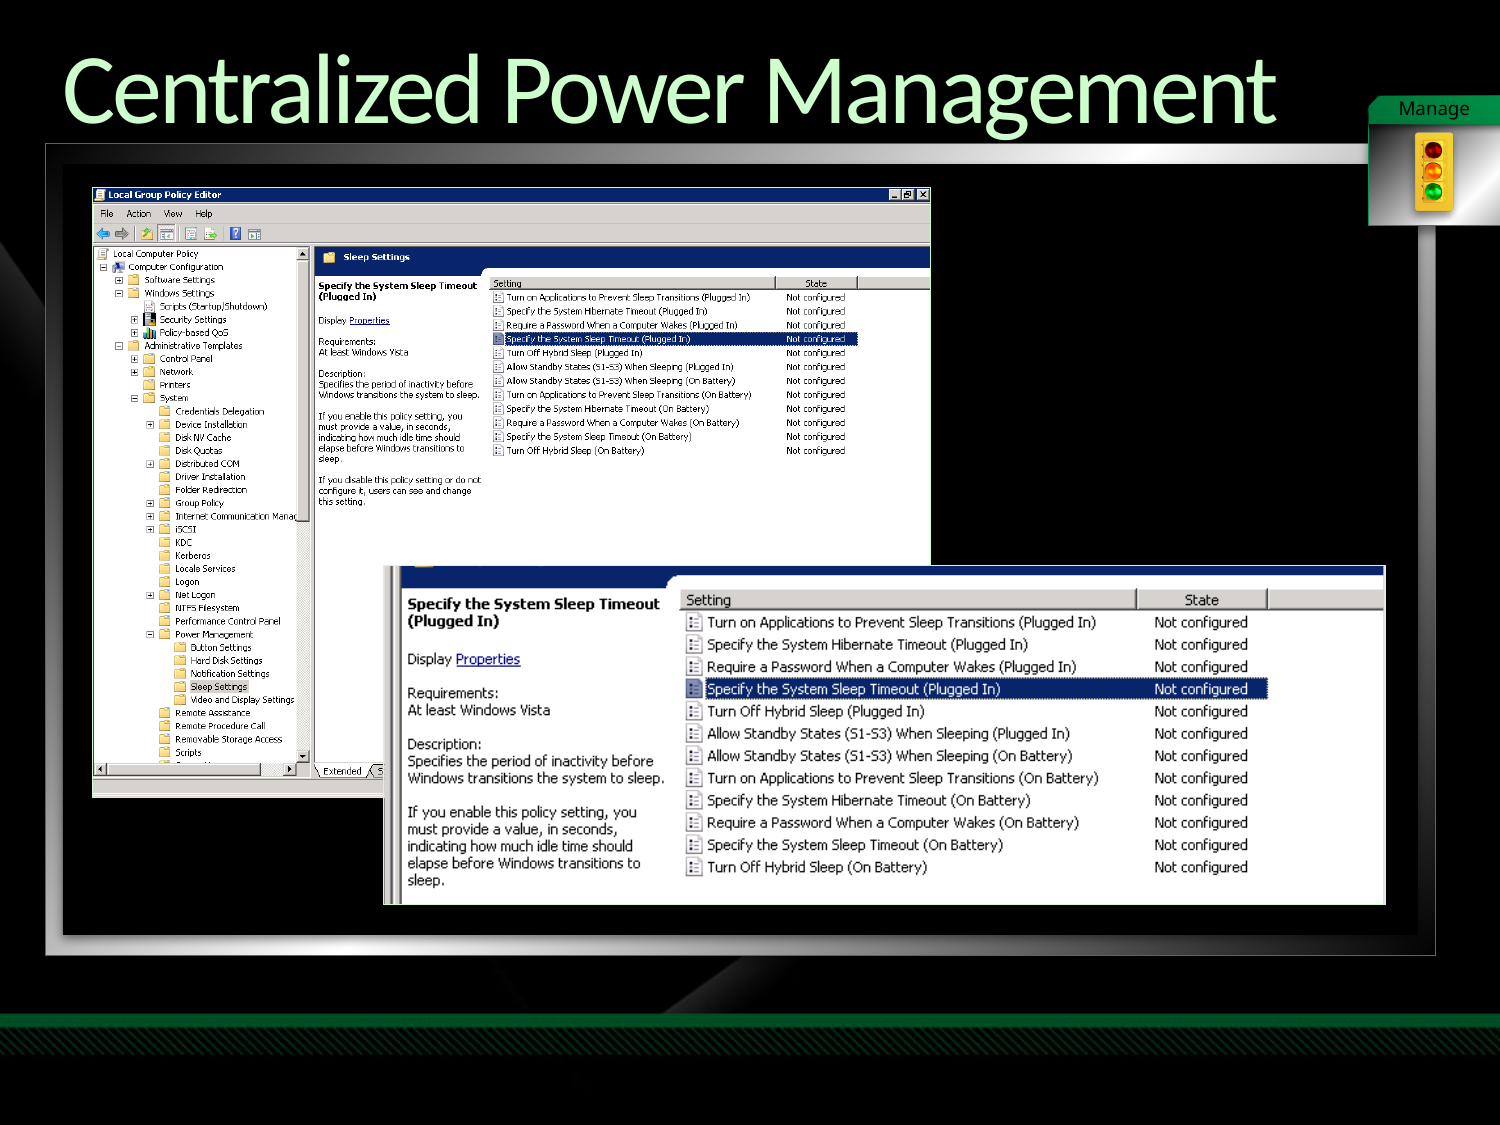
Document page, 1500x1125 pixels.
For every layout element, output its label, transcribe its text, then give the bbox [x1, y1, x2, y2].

title Centralized Power Management [62, 37, 1438, 111]
picture [384, 565, 1386, 905]
text_box [45, 143, 1436, 956]
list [92, 187, 931, 797]
picture [1412, 130, 1454, 212]
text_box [1368, 89, 1500, 227]
picture [0, 0, 1500, 1125]
text_box [62, 164, 1418, 935]
